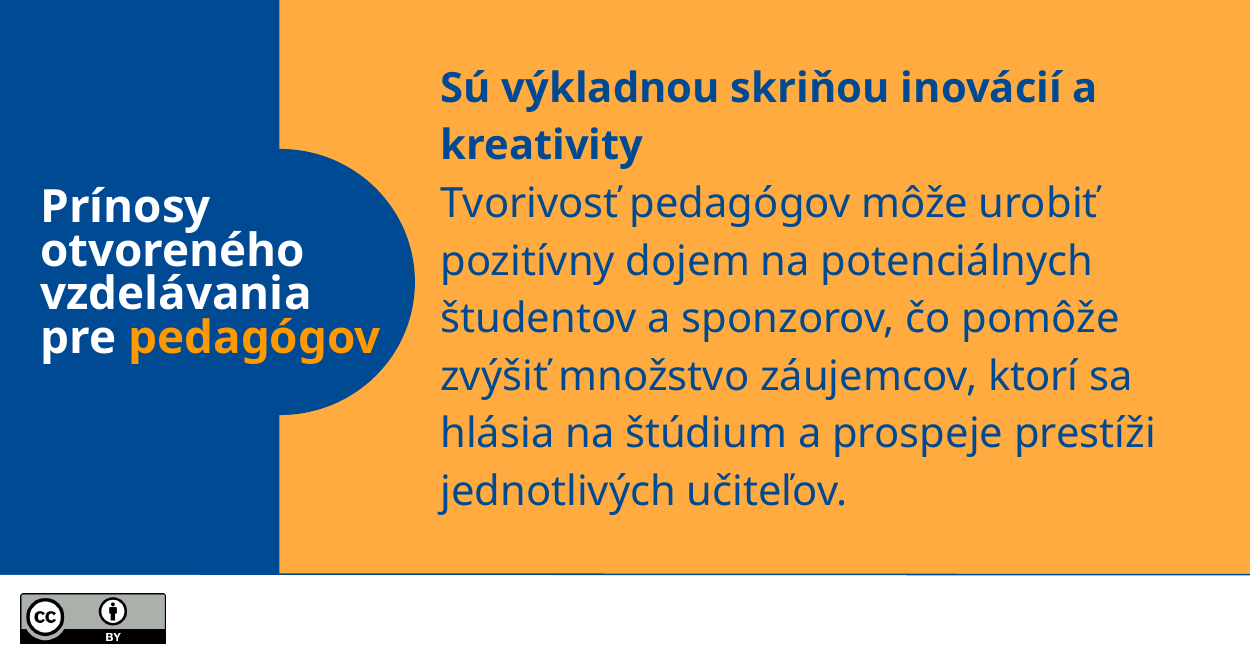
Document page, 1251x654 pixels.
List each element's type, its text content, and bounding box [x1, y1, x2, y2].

text_box [0, 582, 1250, 654]
text_box [187, 378, 374, 416]
text_box [0, 0, 280, 573]
text_box Prínosy otvoreného vzdelávania pre pedagógov [25, 171, 409, 378]
picture [20, 592, 166, 645]
text_box [409, 242, 415, 322]
text_box Sú výkladnou skriňou inovácií a kreativity Tvorivosť pedagógov môže urobiť pozitívny dojem na potenciálnych študentov a sponzorov, čo pomôže zvýšiť množstvo záujemcov, ktorí sa hlásia na štúdium a prospeje prestíži jednotlivých učiteľov. [425, 38, 1227, 529]
text_box [206, 148, 355, 171]
